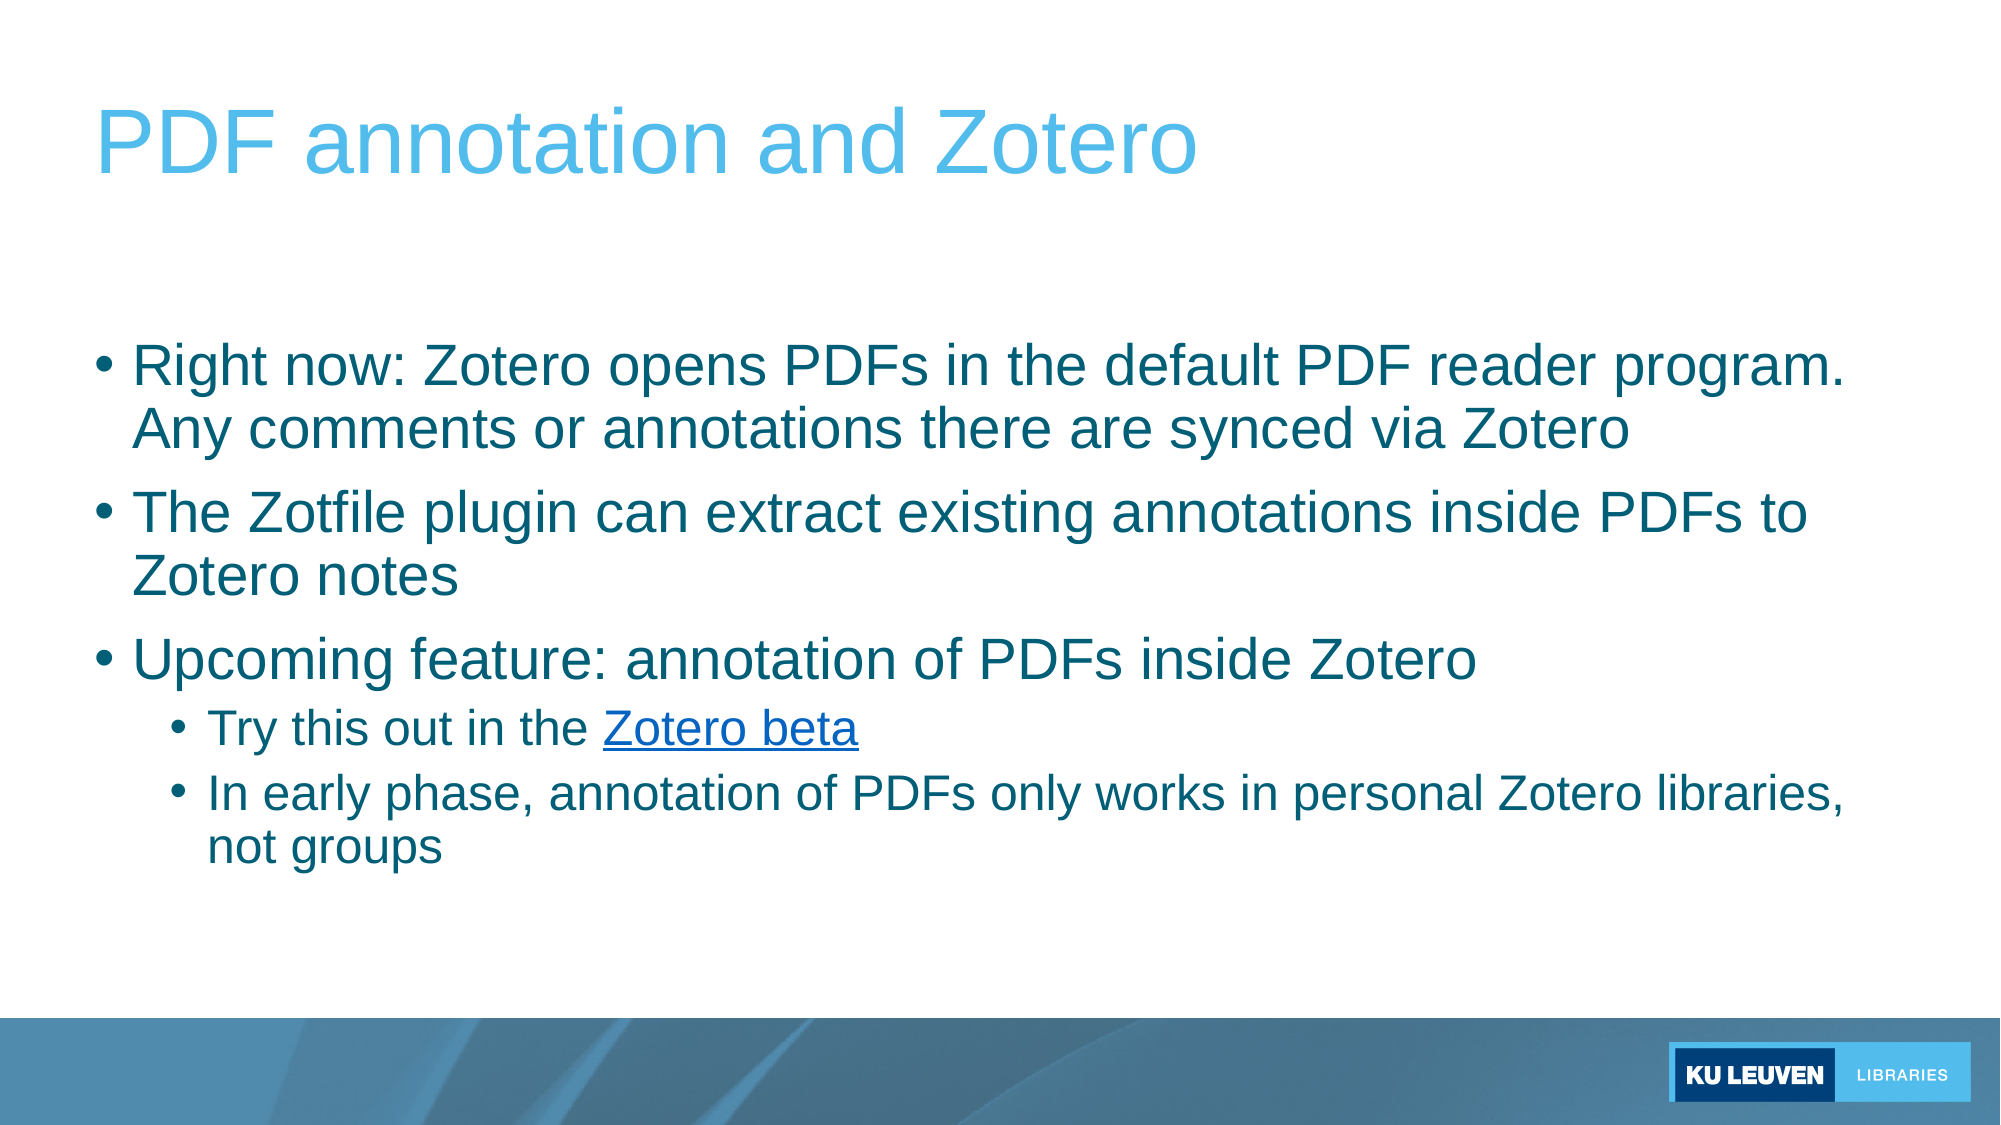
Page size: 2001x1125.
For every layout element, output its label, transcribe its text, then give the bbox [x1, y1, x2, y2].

title PDF annotation and Zotero [94, 94, 1906, 312]
list Right now: Zotero opens PDFs in the default PDF reader program. Any comments or annotations there are synced via Zotero The Zotfile plugin can extract existing annotations inside PDFs to Zotero notes Upcoming feature: annotation of PDFs inside Zotero Try this out in the Zotero beta In early phase, annotation of PDFs only works in personal Zotero libraries, not groups [94, 335, 1906, 982]
picture [0, 1018, 2000, 1125]
